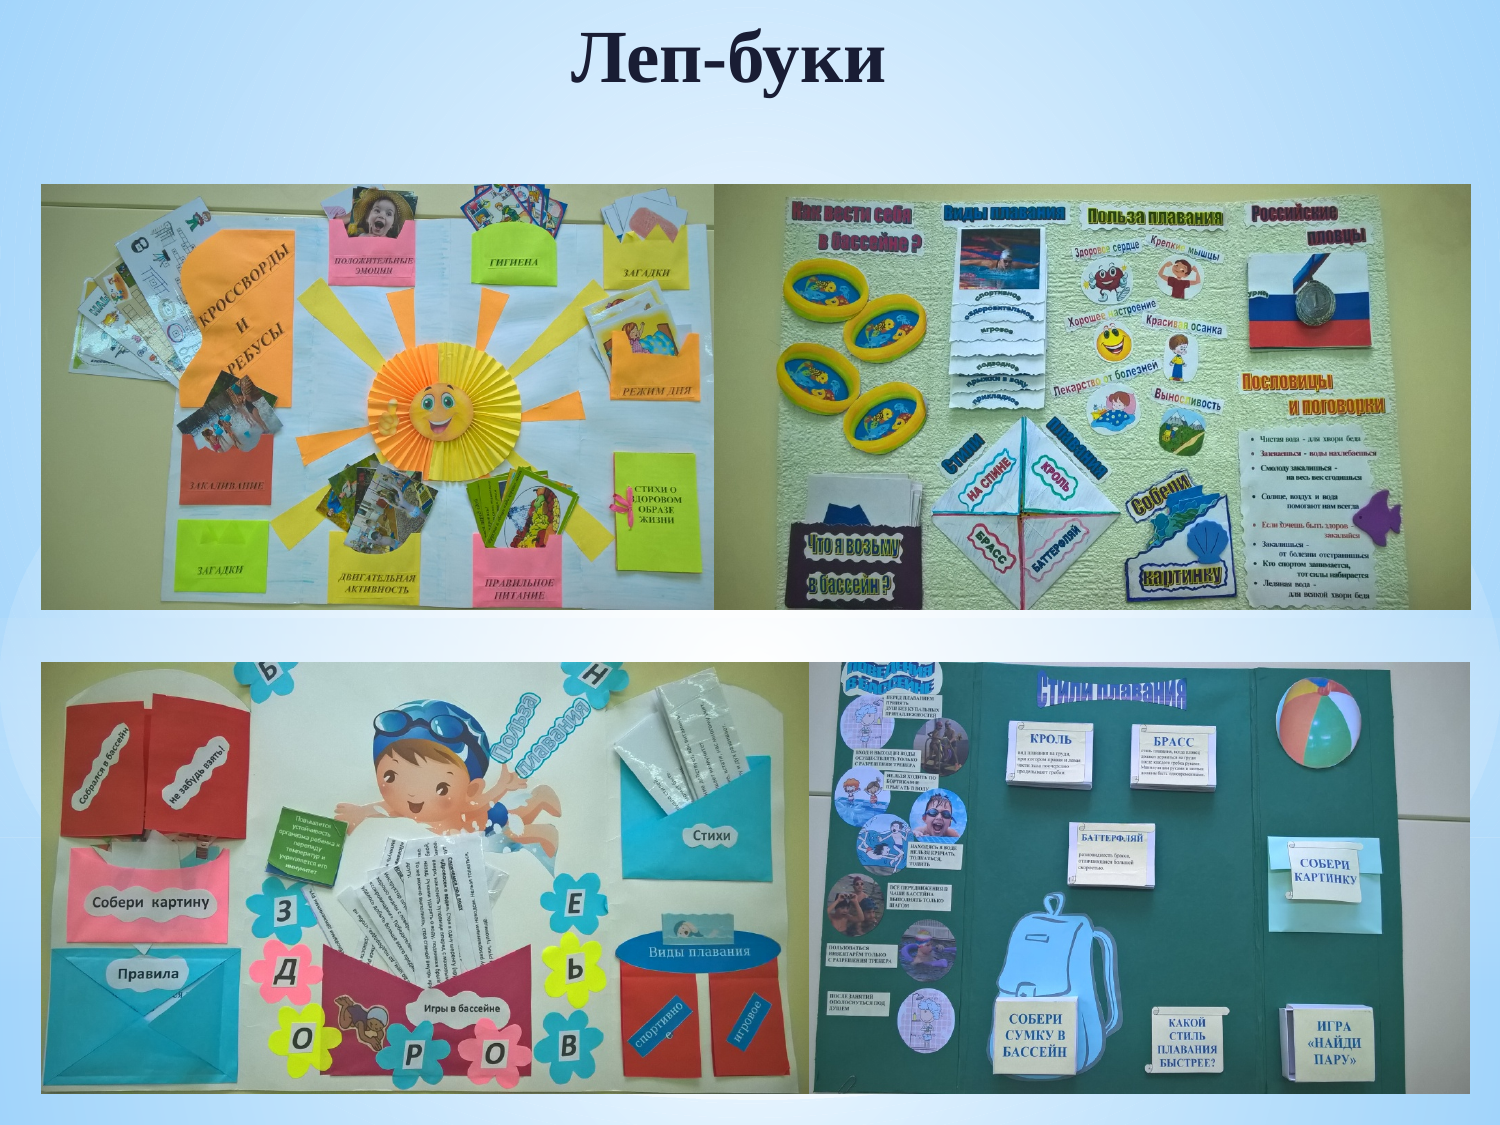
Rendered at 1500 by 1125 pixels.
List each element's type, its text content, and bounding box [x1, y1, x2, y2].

picture [41, 661, 1470, 1095]
title Леп-буки [194, 0, 1264, 138]
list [41, 184, 711, 610]
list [714, 184, 1471, 610]
